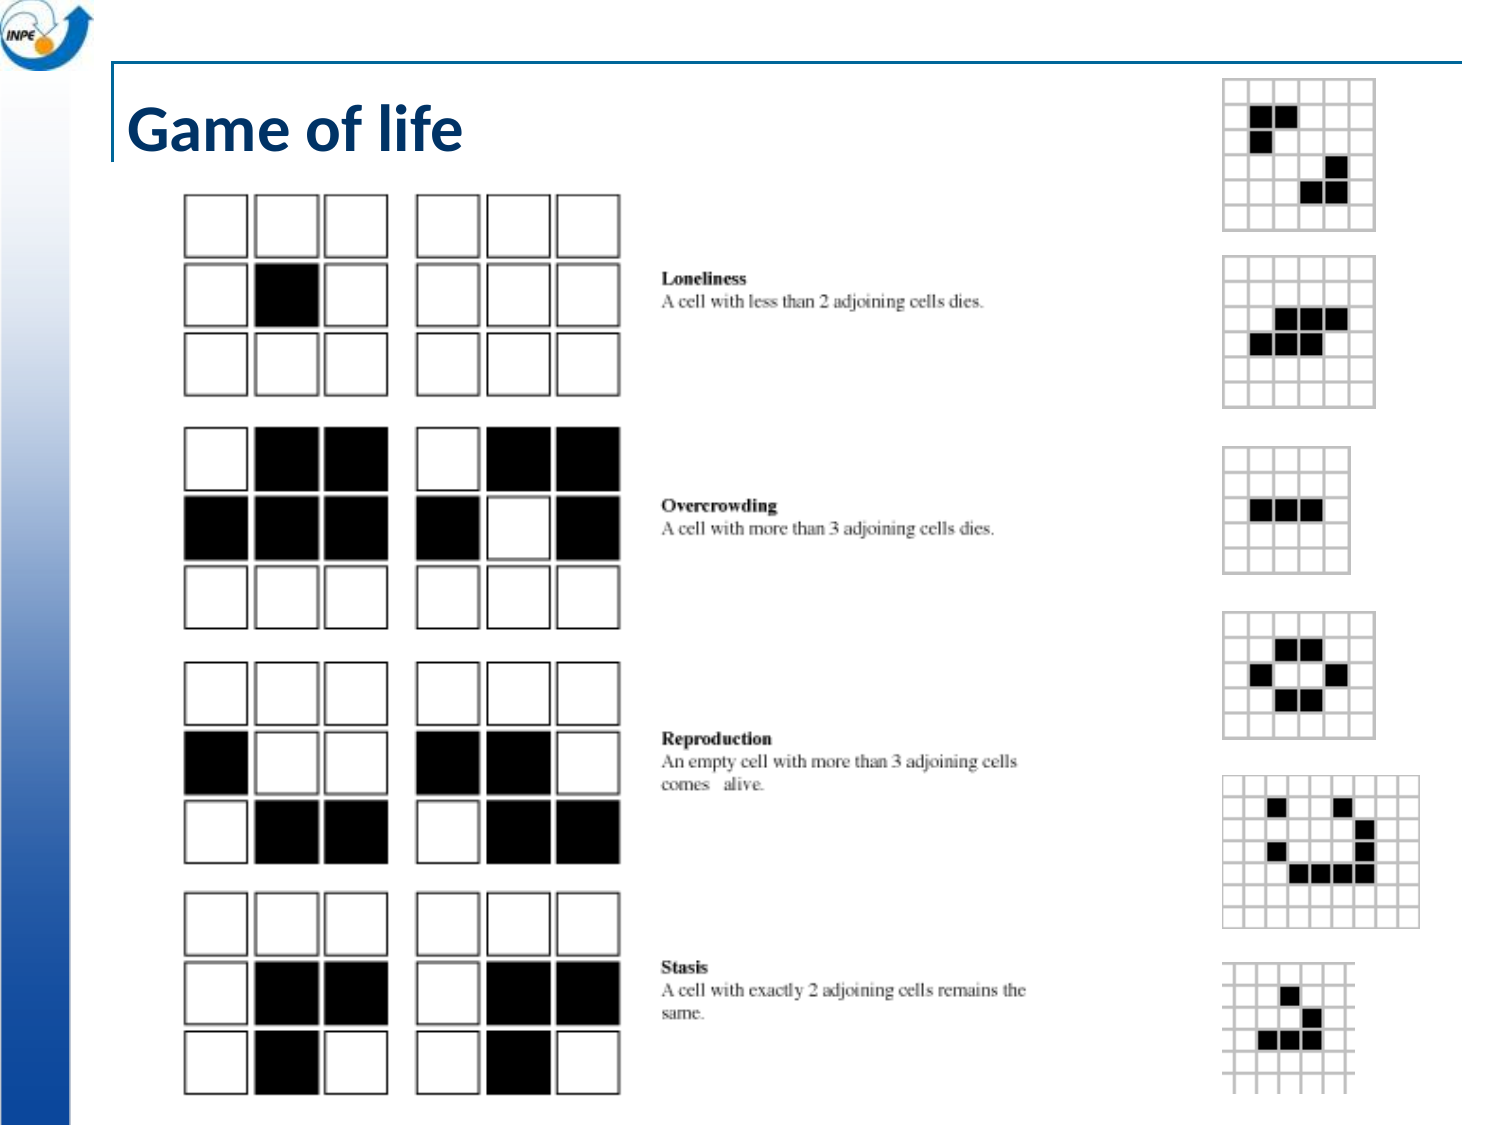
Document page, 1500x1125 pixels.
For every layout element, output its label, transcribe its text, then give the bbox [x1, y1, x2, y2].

picture [1222, 962, 1355, 1095]
picture [1222, 775, 1420, 929]
picture [1222, 611, 1376, 740]
picture [135, 172, 1081, 1118]
picture [1222, 255, 1376, 409]
title Game of life [112, 62, 1450, 188]
picture [0, 0, 94, 1125]
picture [1222, 445, 1351, 575]
picture [1222, 77, 1376, 232]
